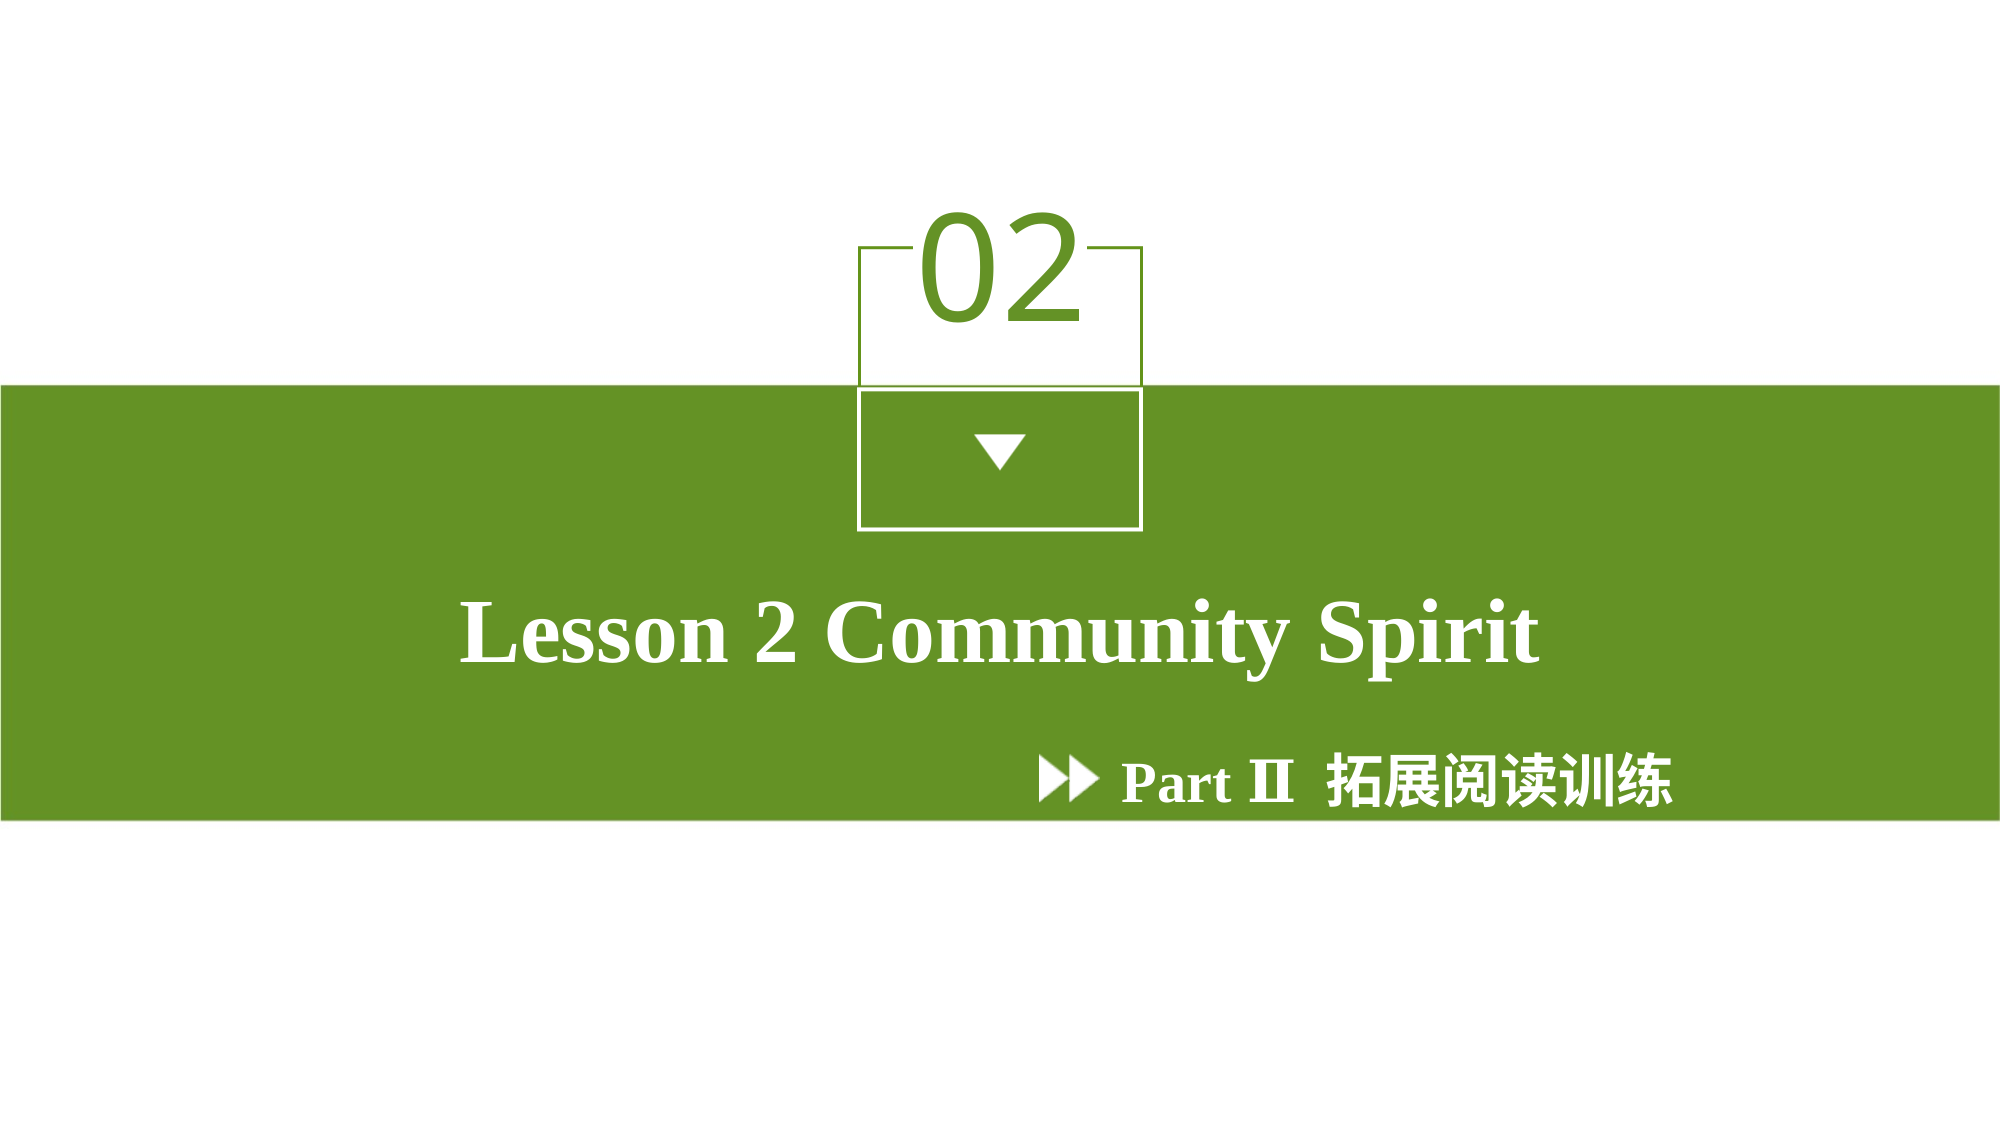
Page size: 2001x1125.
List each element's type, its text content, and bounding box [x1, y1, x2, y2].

picture [0, 732, 2000, 1125]
text_box Part Ⅱ 拓展阅读训练 [1121, 738, 1997, 821]
text_box 02 [896, 171, 1106, 353]
text_box Lesson 2 Community Spirit [0, 518, 2000, 732]
picture [0, 0, 2000, 518]
